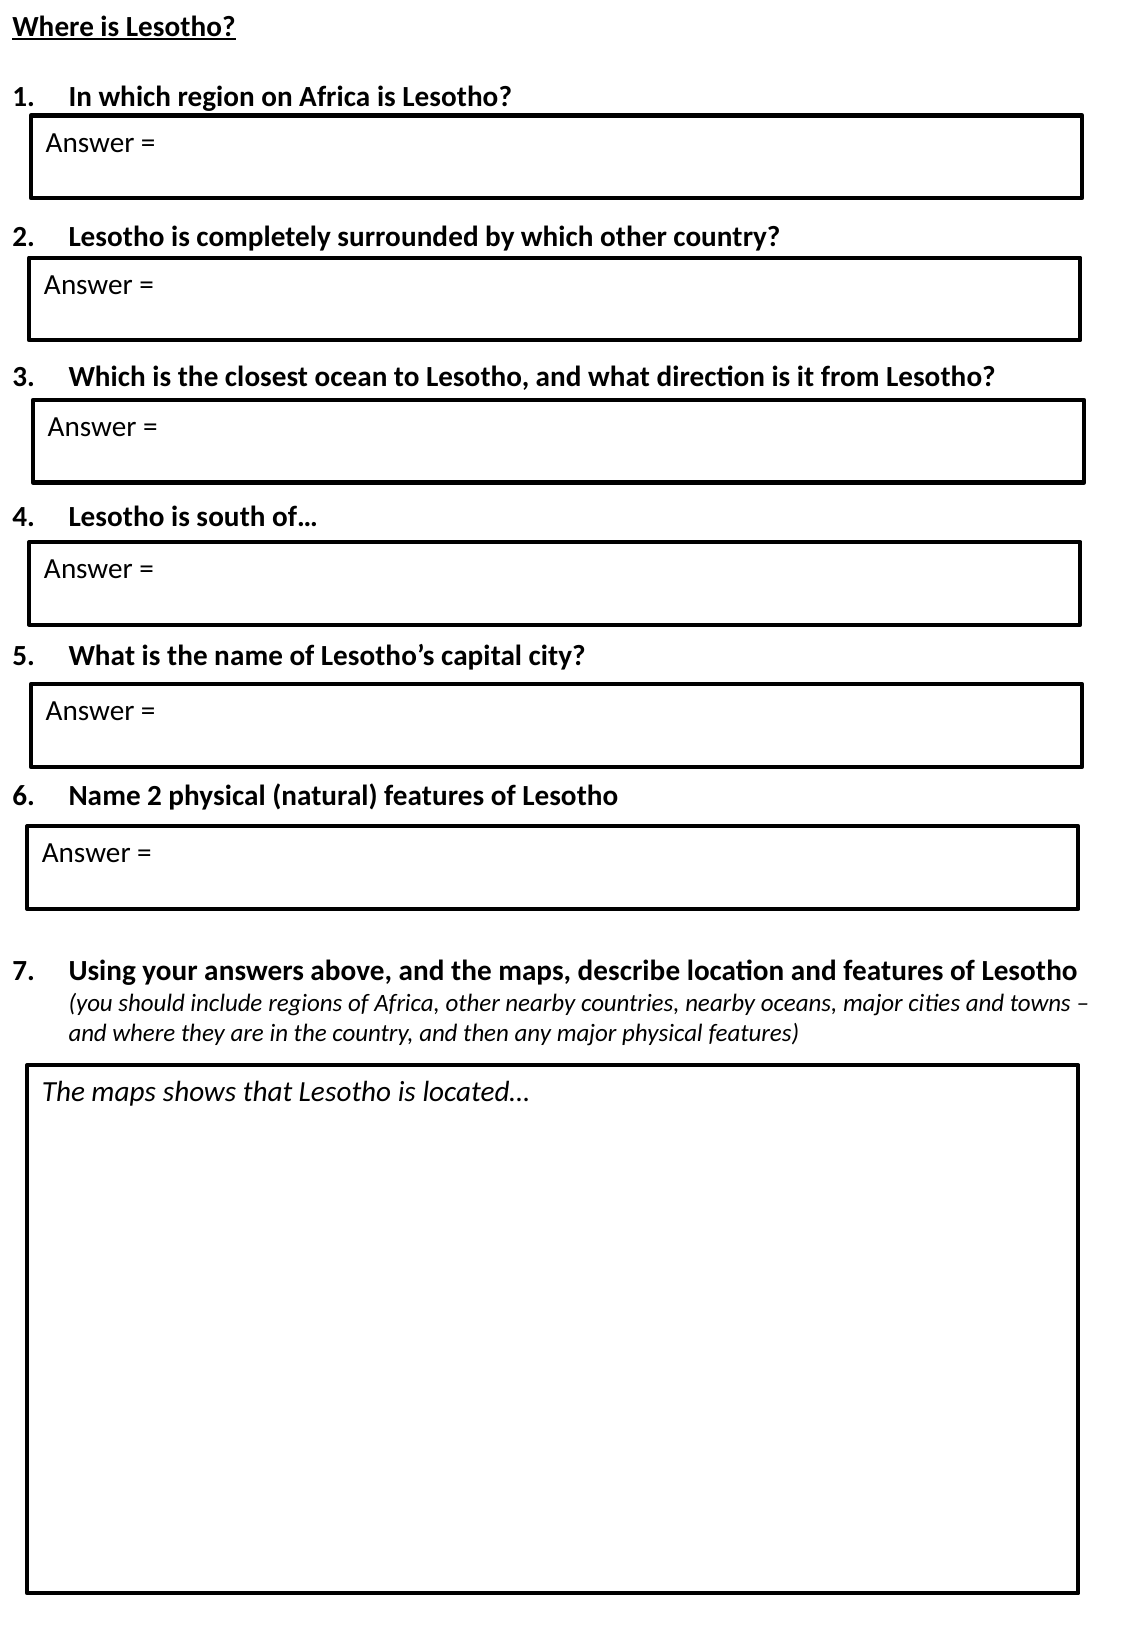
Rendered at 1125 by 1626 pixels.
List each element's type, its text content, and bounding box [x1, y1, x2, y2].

text_box Answer = [27, 256, 1082, 342]
text_box Answer = [25, 824, 1080, 911]
text_box Answer = [31, 398, 1086, 485]
text_box Answer = [29, 682, 1084, 769]
text_box Answer = [27, 540, 1082, 627]
text_box Where is Lesotho? In which region on Africa is Lesotho? Lesotho is completely surrounded by which other country? Which is the closest ocean to Lesotho, and what direction is it from Lesotho? Lesotho is south of… What is the name of Lesotho’s capital city? Name 2 physical (natural) features of Lesotho Using your answers above, and the maps, describe location and features of Lesotho (you should include regions of Africa, other nearby countries, nearby oceans, major cities and towns – and where they are in the country, and then any major physical features) [0, 0, 1123, 1054]
text_box Answer = [29, 113, 1084, 200]
text_box The maps shows that Lesotho is located… [25, 1063, 1080, 1595]
